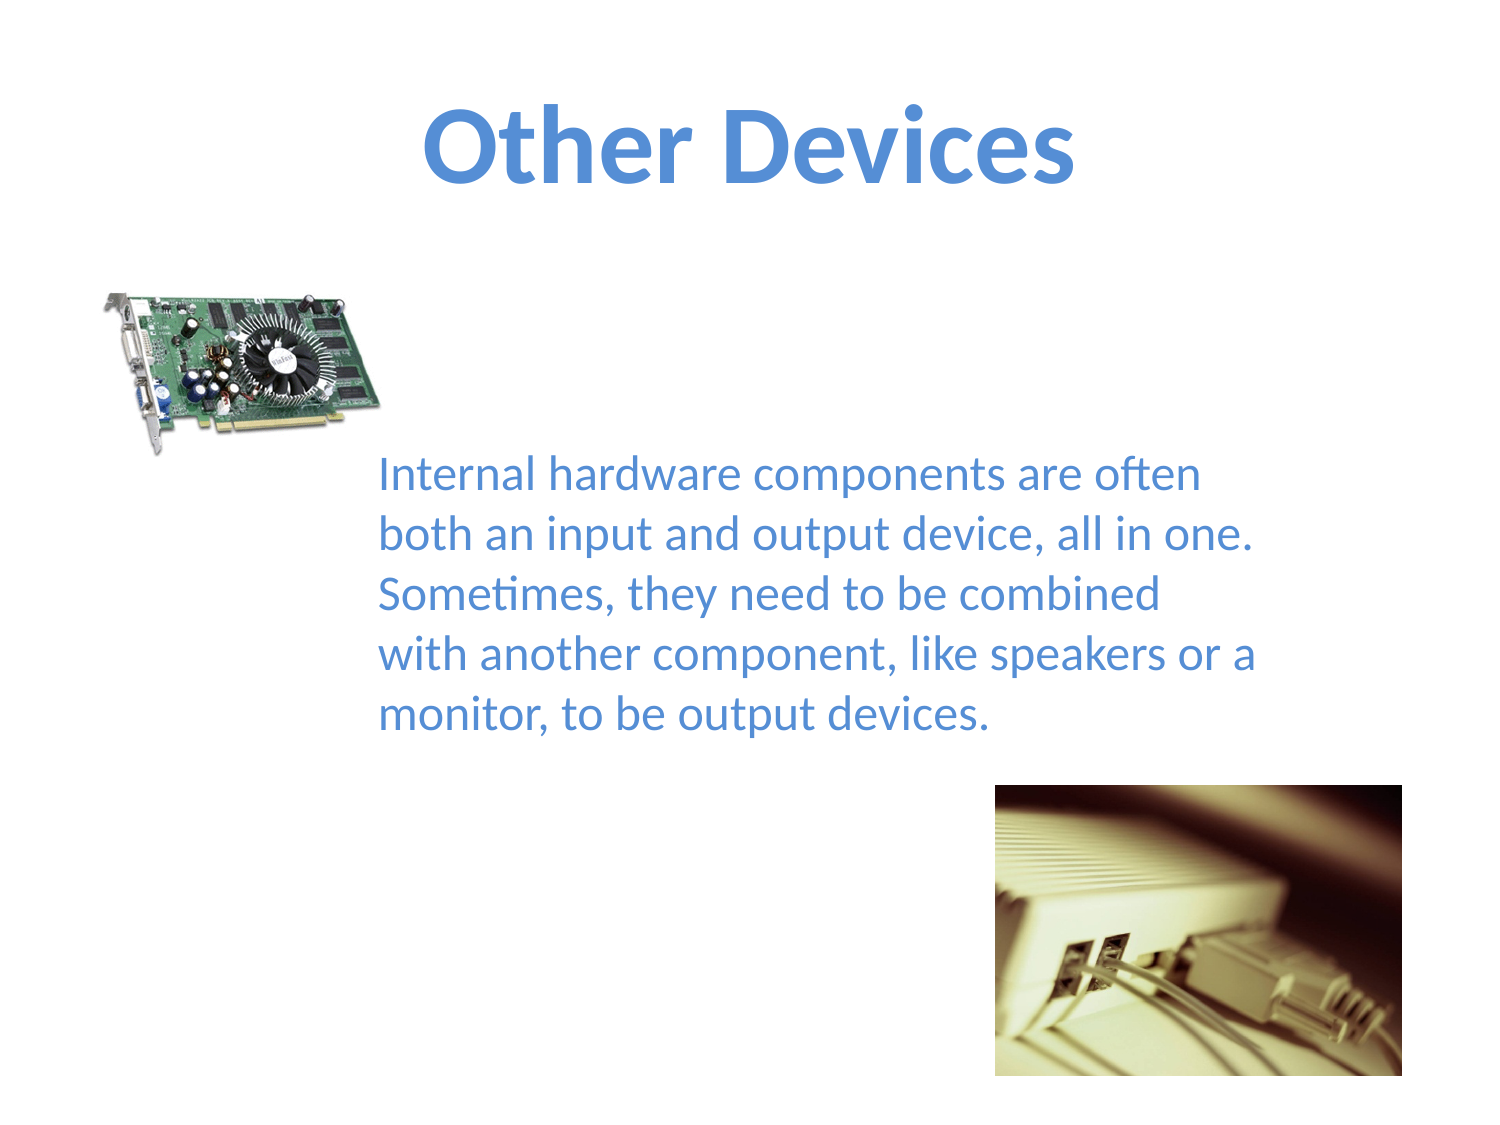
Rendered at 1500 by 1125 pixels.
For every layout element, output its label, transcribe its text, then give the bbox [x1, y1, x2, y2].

picture [995, 785, 1402, 1076]
text_box Internal hardware components are often both an input and output device, all in one. Sometimes, they need to be combined with another component, like speakers or a monitor, to be output devices. [363, 433, 1273, 749]
title Other Devices [75, 45, 1425, 233]
picture [98, 232, 385, 519]
